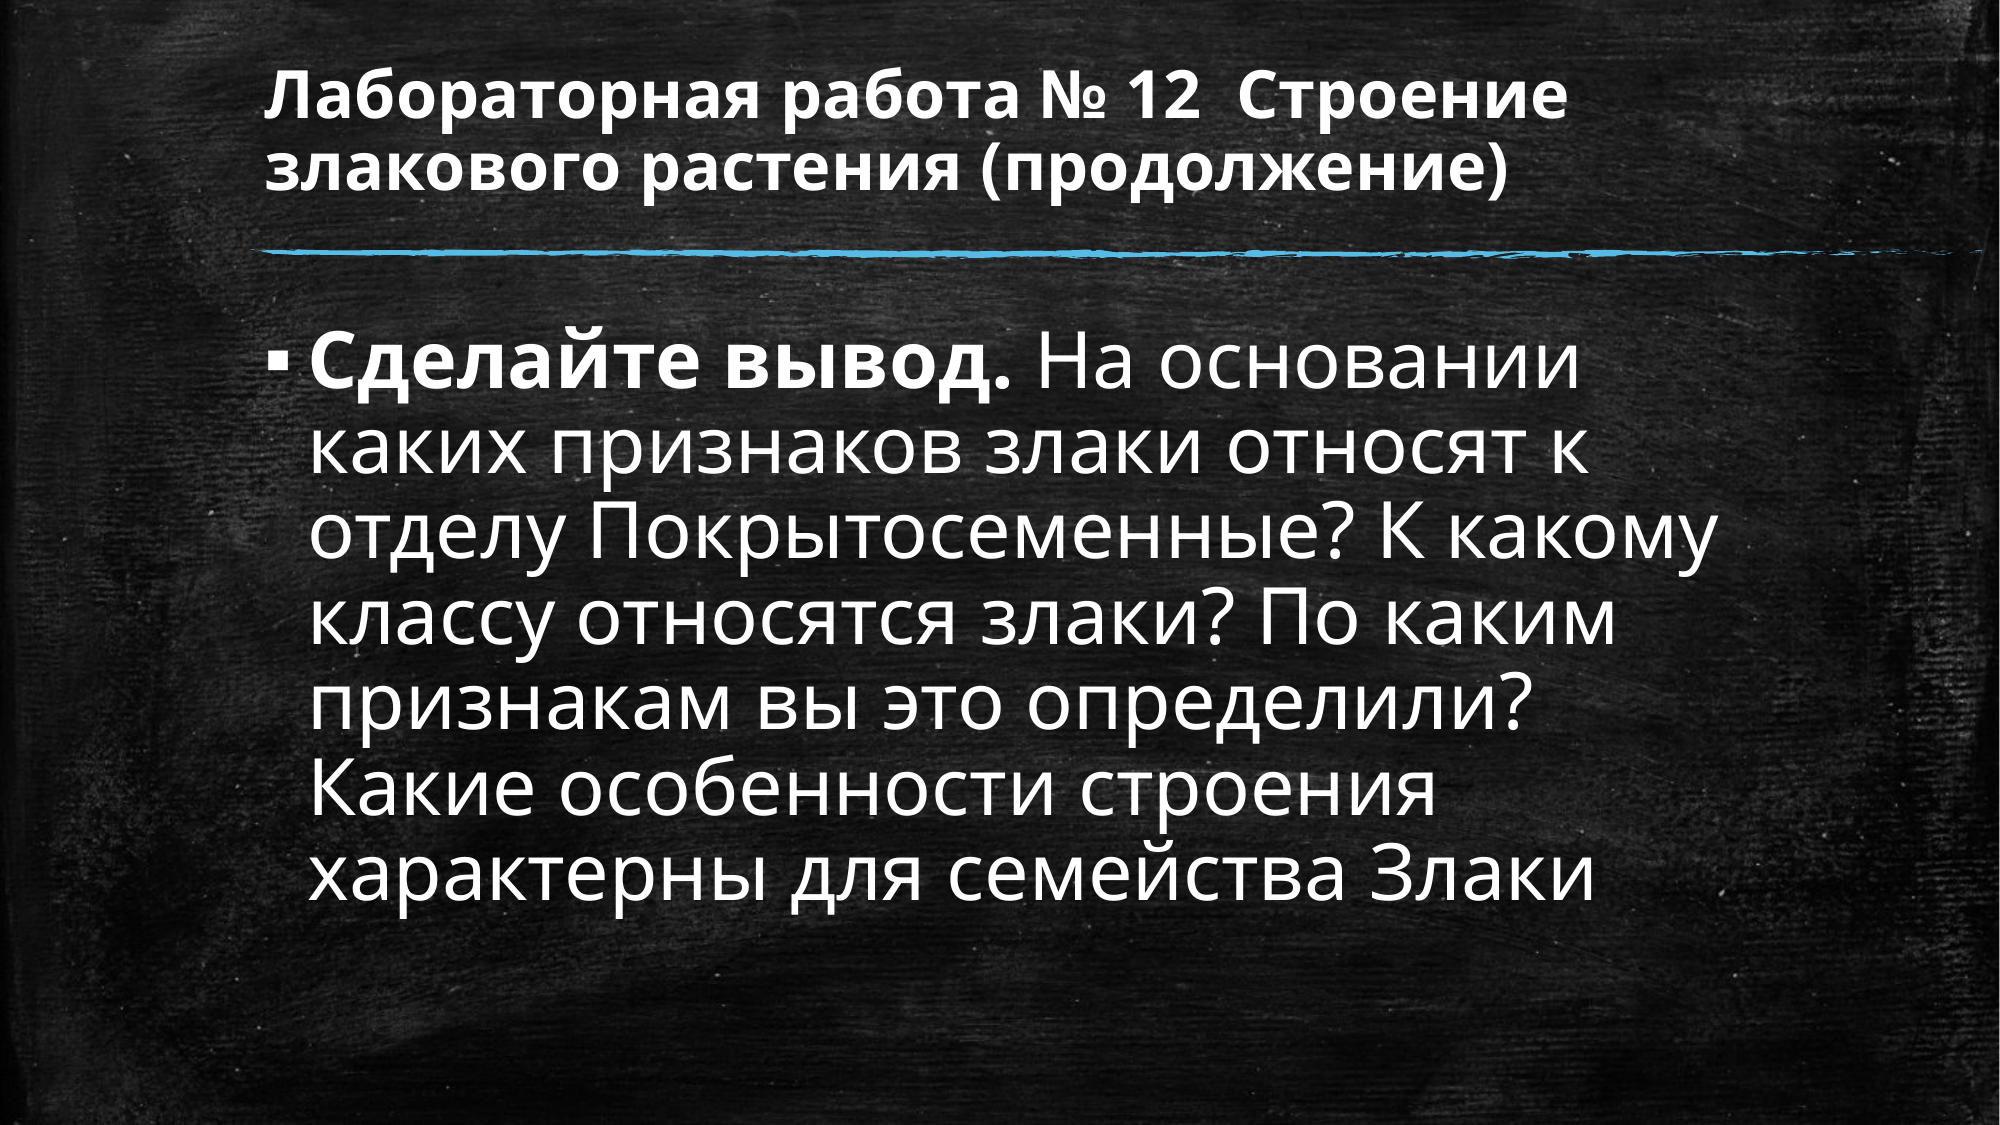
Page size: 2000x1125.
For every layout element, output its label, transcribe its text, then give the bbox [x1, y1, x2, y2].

list Сделайте вывод. На основании каких признаков злаки относят к отделу Покрытосеменные? К какому классу относятся злаки? По каким признакам вы это определили? Какие особенности строения характерны для семейства Злаки [249, 312, 1750, 1013]
title Лабораторная работа № 12 Строение злакового растения (продолжение) [249, 45, 1750, 213]
